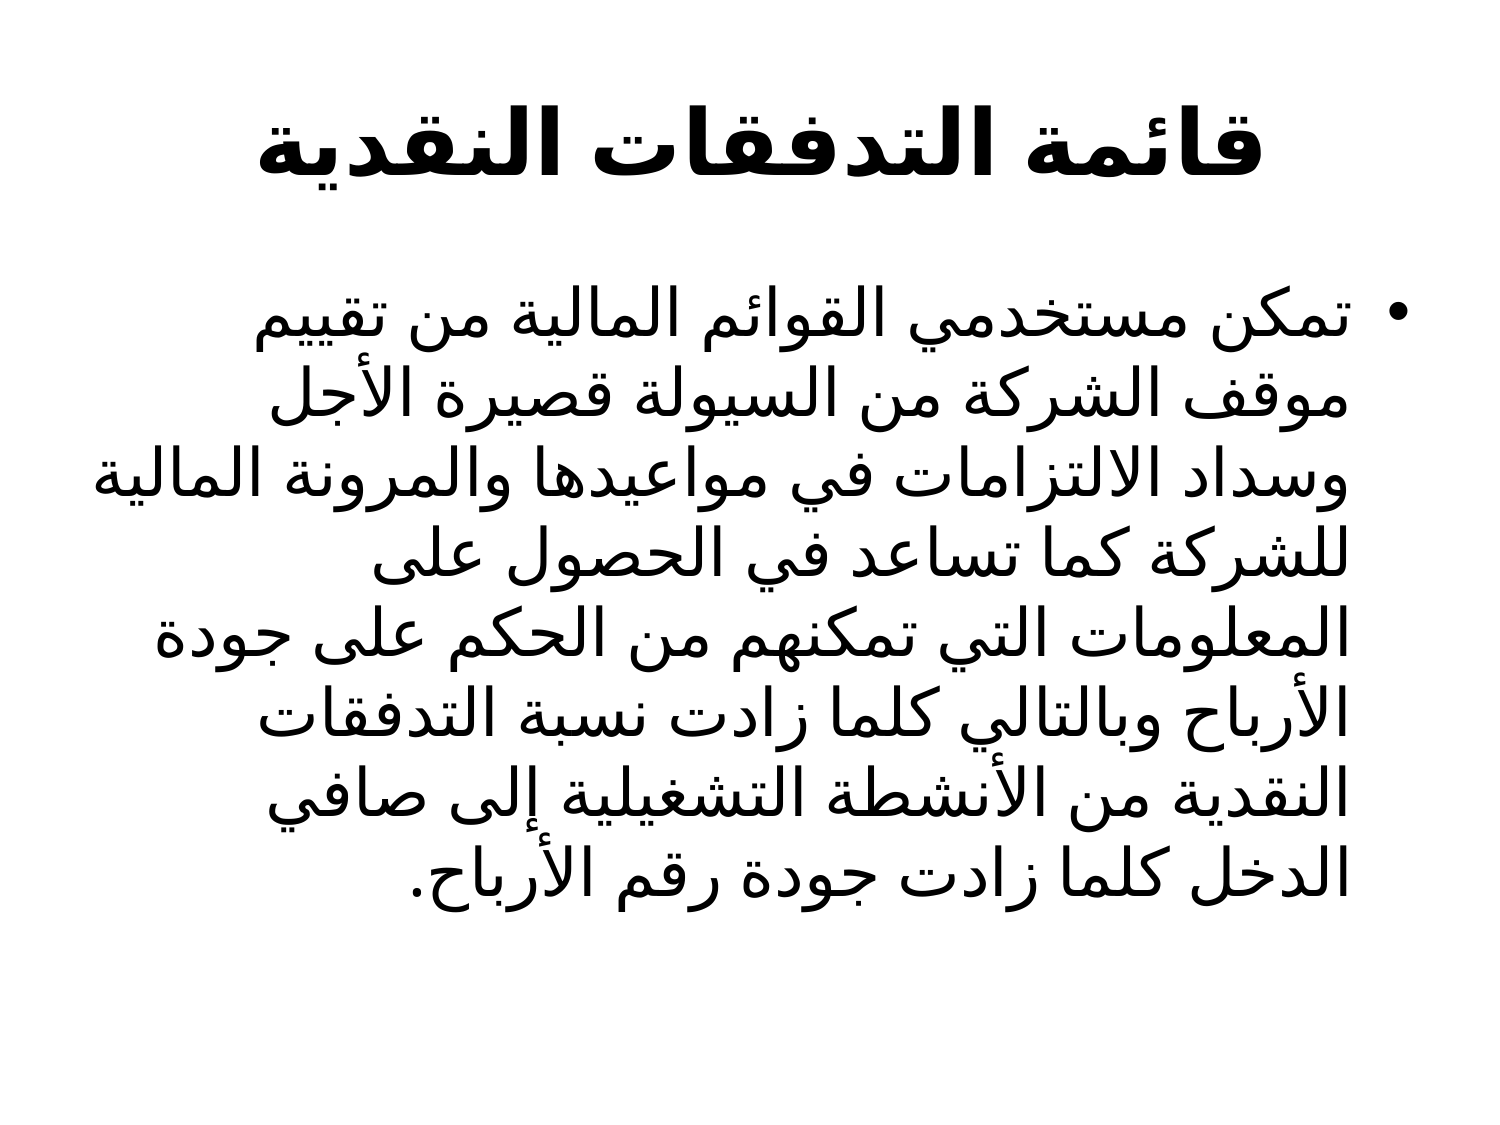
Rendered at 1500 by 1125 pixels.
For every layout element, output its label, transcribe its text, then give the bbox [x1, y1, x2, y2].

title قائمة التدفقات النقدية [75, 45, 1425, 233]
list تمكن مستخدمي القوائم المالية من تقييم موقف الشركة من السيولة قصيرة الأجل وسداد الالتزامات في مواعيدها والمرونة المالية للشركة كما تساعد في الحصول على المعلومات التي تمكنهم من الحكم على جودة الأرباح وبالتالي كلما زادت نسبة التدفقات النقدية من الأنشطة التشغيلية إلى صافي الدخل كلما زادت جودة رقم الأرباح. [75, 262, 1425, 1005]
